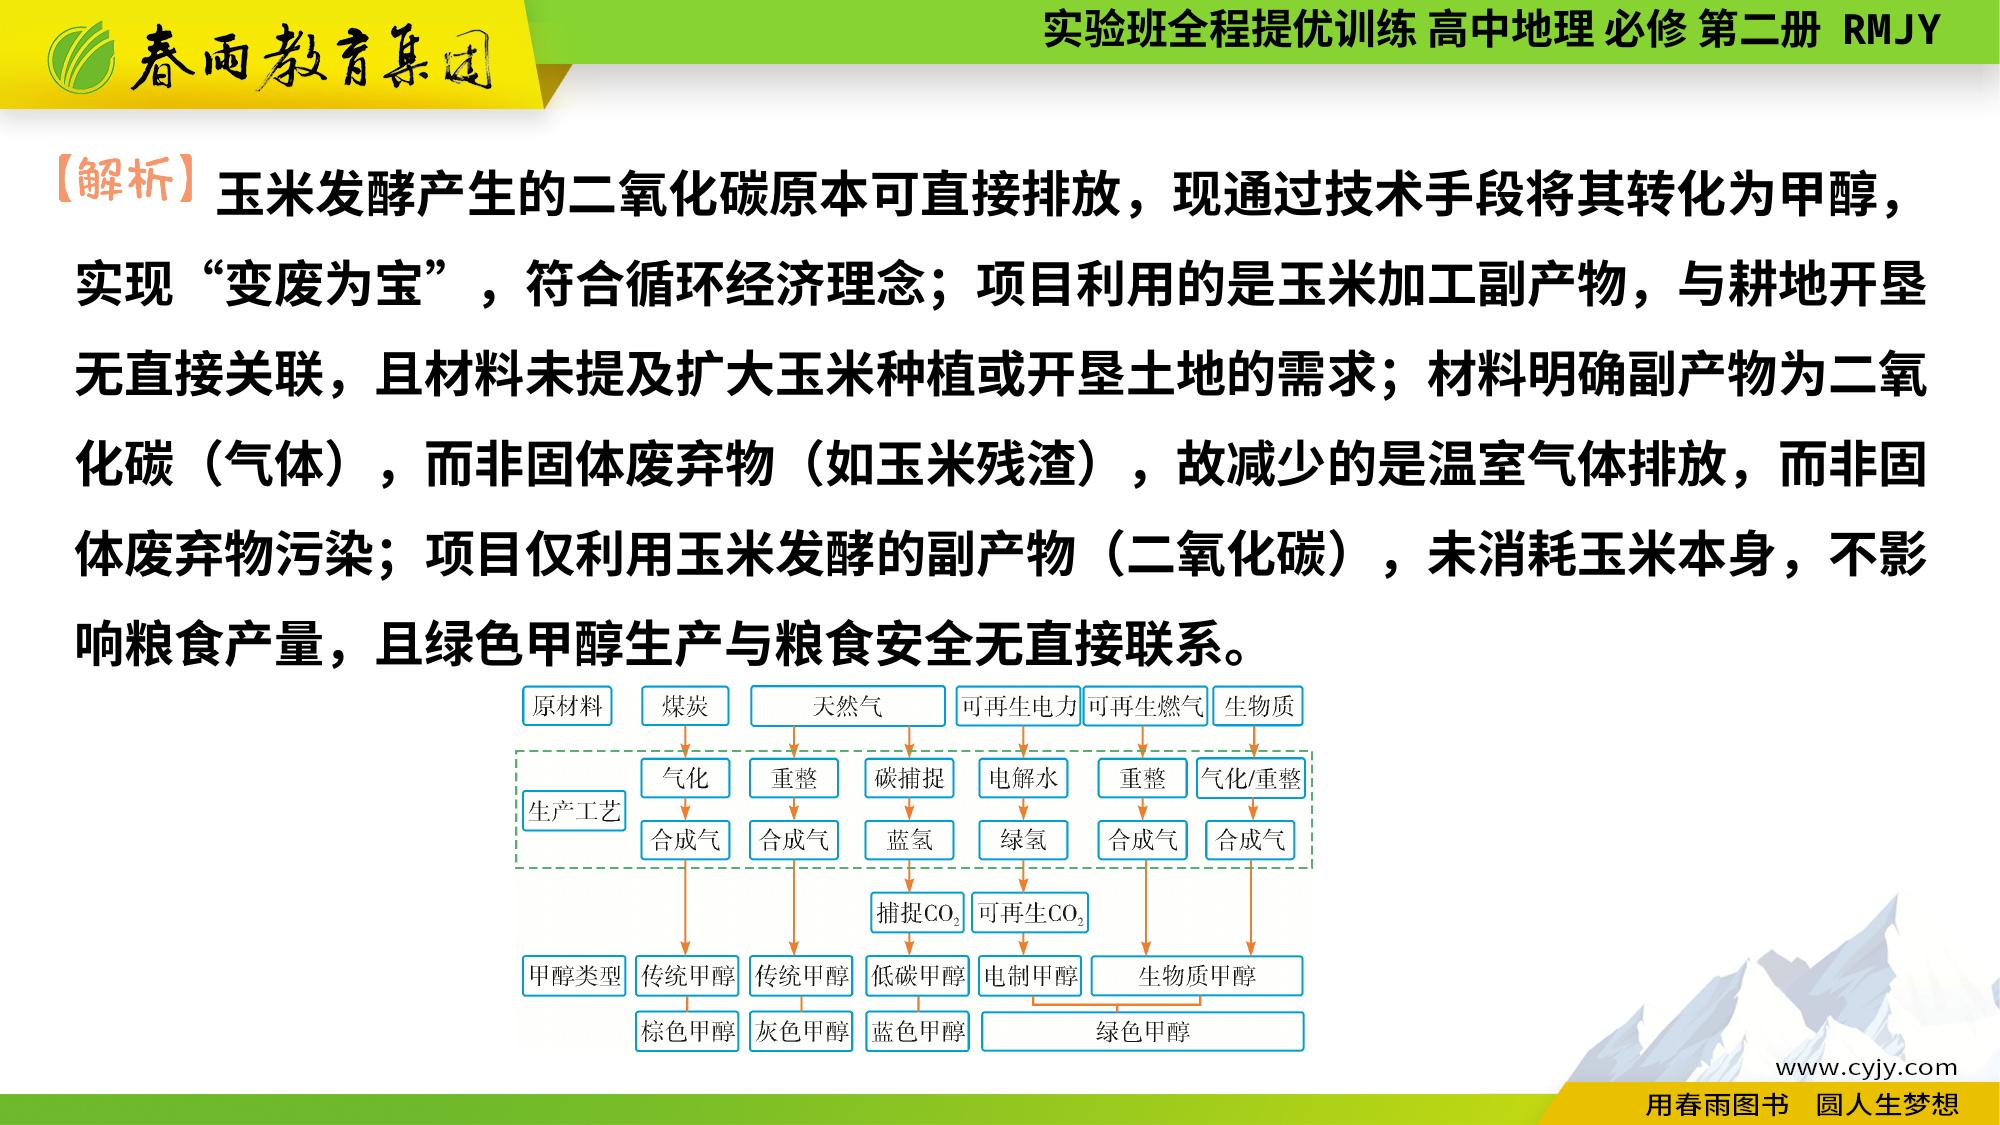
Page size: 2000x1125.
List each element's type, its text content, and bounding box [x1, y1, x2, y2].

text_box 玉米发酵产生的二氧化碳原本可直接排放，现通过技术手段将其转化为甲醇，实现“变废为宝”，符合循环经济理念；项目利用的是玉米加工副产物，与耕地开垦无直接关联，且材料未提及扩大玉米种植或开垦土地的需求；材料明确副产物为二氧化碳（气体），而非固体废弃物（如玉米残渣），故减少的是温室气体排放，而非固体废弃物污染；项目仅利用玉米发酵的副产物（二氧化碳），未消耗玉米本身，不影响粮食产量，且绿色甲醇生产与粮食安全无直接联系。 [59, 125, 1944, 681]
picture [0, 0, 2000, 1125]
